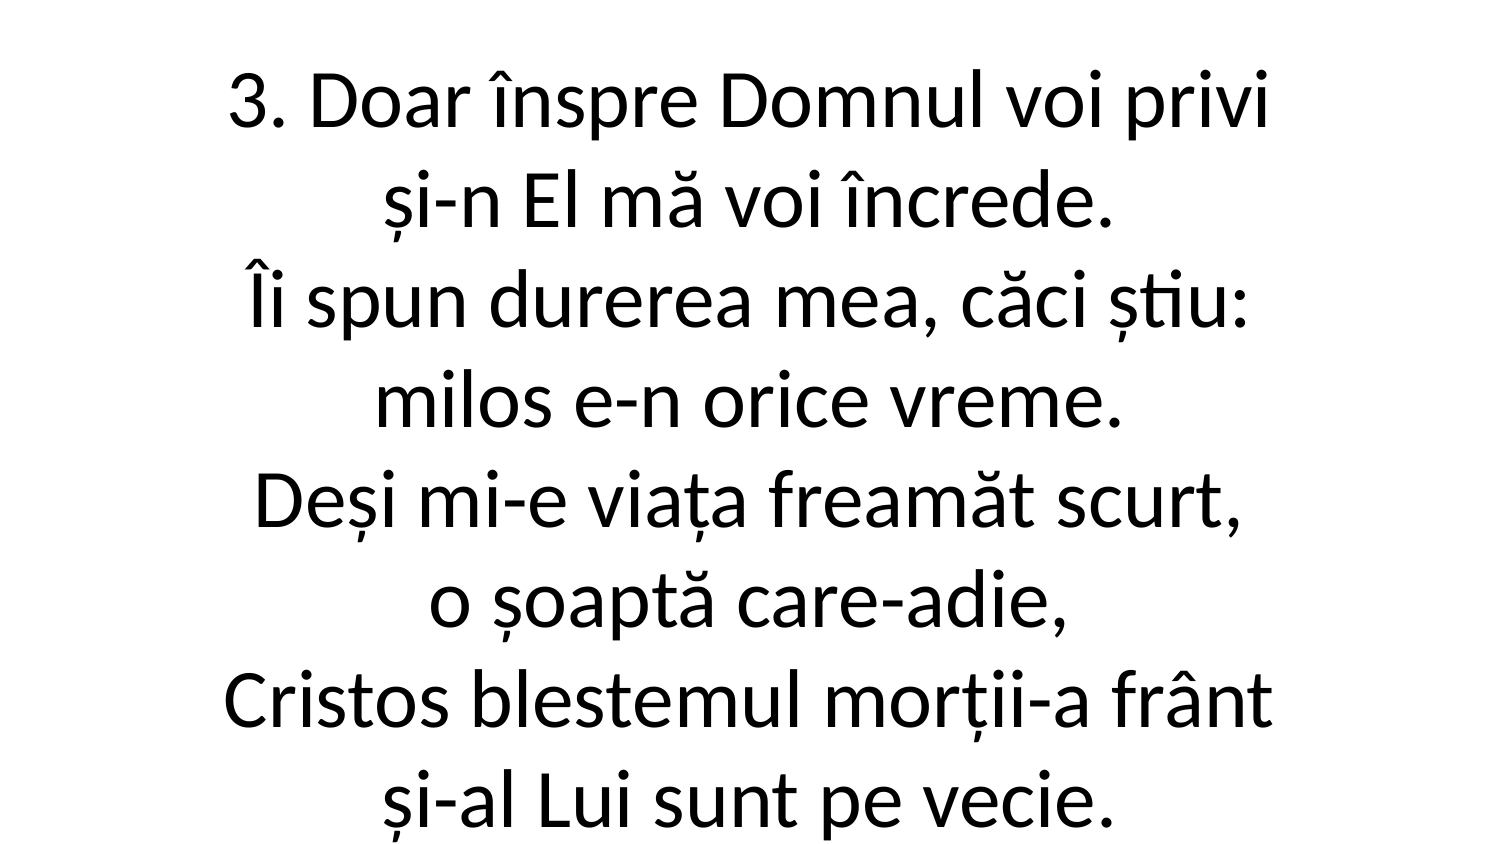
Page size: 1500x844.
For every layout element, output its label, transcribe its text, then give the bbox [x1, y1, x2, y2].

text_box 3. Doar înspre Domnul voi privi și-n El mă voi încrede. Îi spun durerea mea, căci știu: milos e-n orice vreme. Deși mi-e viața freamăt scurt, o șoaptă care-adie, Cristos blestemul morții-a frânt și-al Lui sunt pe vecie. [208, 0, 1292, 844]
